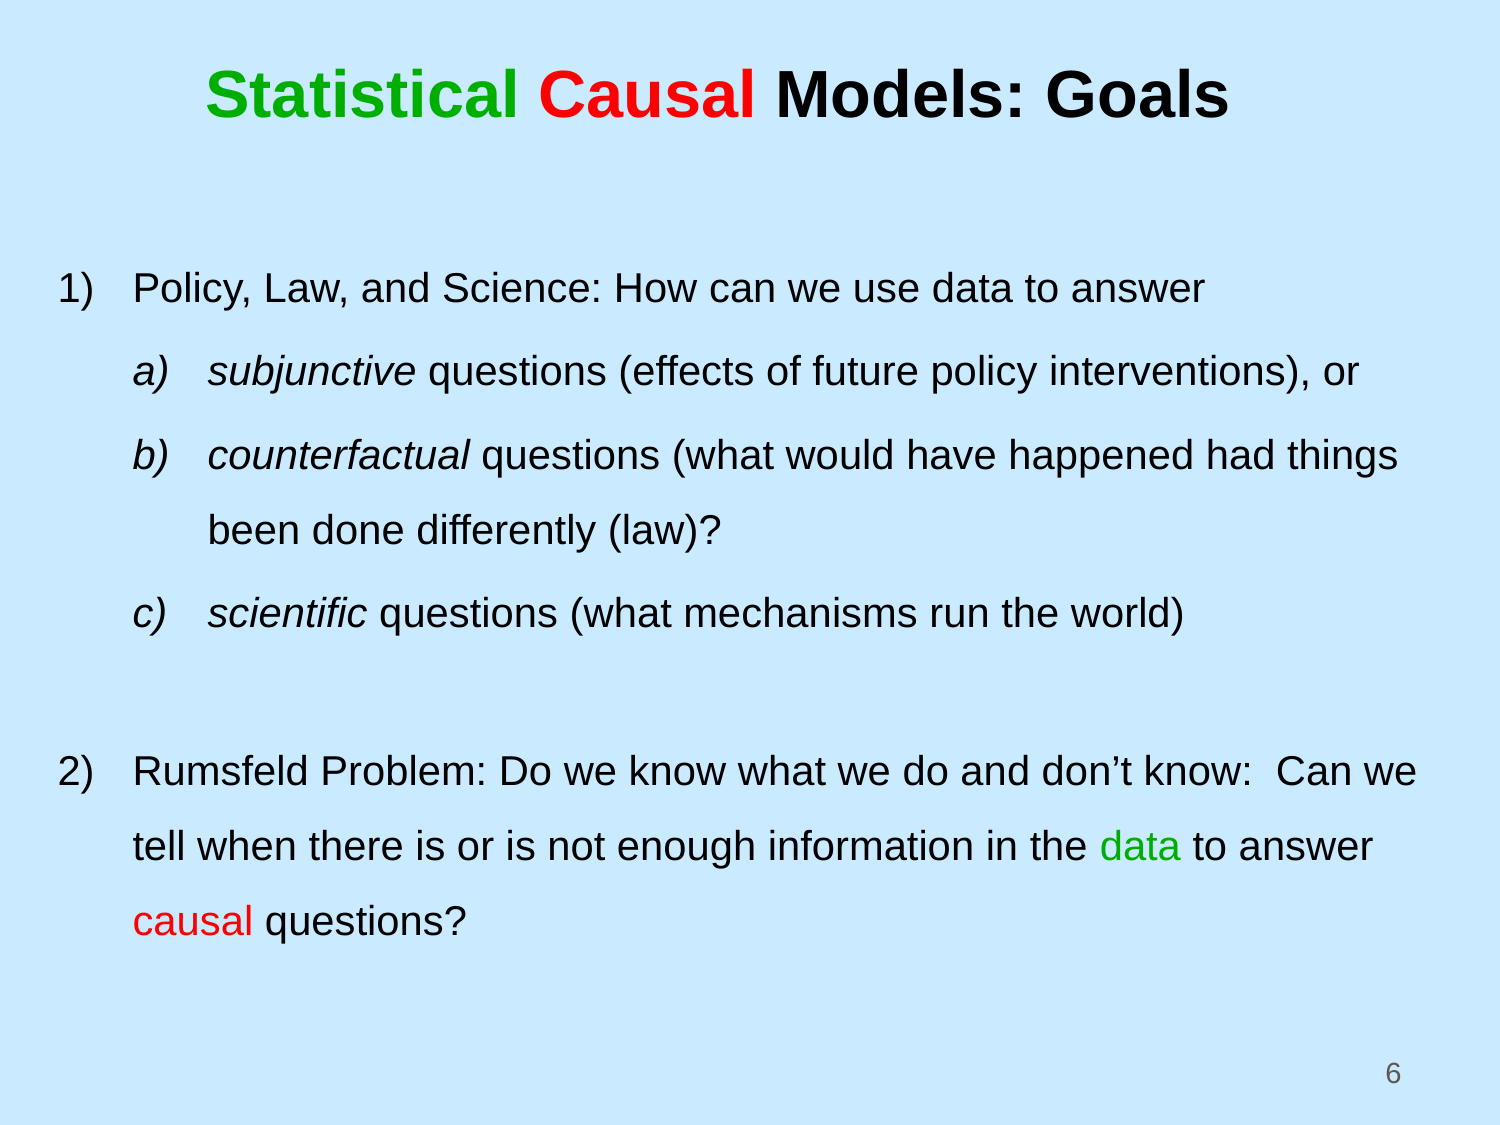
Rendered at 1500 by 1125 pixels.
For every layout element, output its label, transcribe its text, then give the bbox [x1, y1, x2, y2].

slide_number 6 [1103, 1021, 1417, 1098]
text_box Policy, Law, and Science: How can we use data to answer subjunctive questions (effects of future policy interventions), or counterfactual questions (what would have happened had things been done differently (law)? scientific questions (what mechanisms run the world) Rumsfeld Problem: Do we know what we do and don’t know: Can we tell when there is or is not enough information in the data to answer causal questions? [42, 228, 1452, 1048]
title Statistical Causal Models: Goals [80, 30, 1356, 139]
